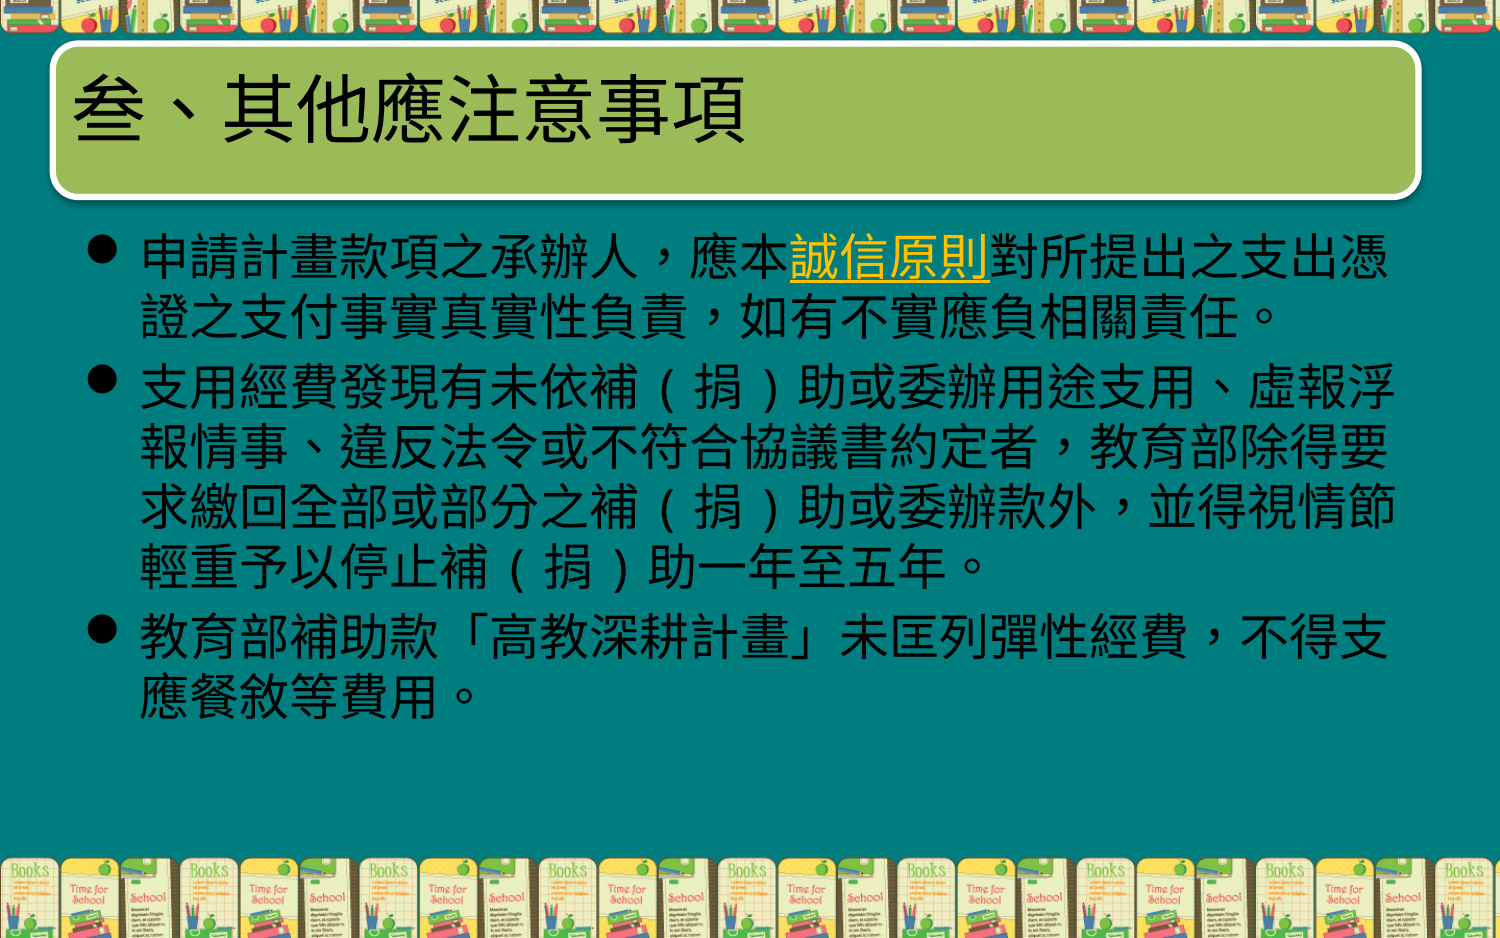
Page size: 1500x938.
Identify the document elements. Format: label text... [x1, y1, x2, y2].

picture [0, 0, 1500, 938]
text_box [49, 40, 1422, 201]
list 申請計畫款項之承辦人，應本誠信原則對所提出之支出憑證之支付事實真實性負責，如有不實應負相關責任。 支用經費發現有未依補(捐)助或委辦用途支用、虛報浮報情事、違反法令或不符合協議書約定者，教育部除得要求繳回全部或部分之補(捐)助或委辦款外，並得視情節輕重予以停止補(捐)助一年至五年。 教育部補助款「高教深耕計畫」未匡列彈性經費，不得支應餐敘等費用。 [68, 218, 1415, 839]
text_box 叁、其他應注意事項 [56, 55, 761, 160]
